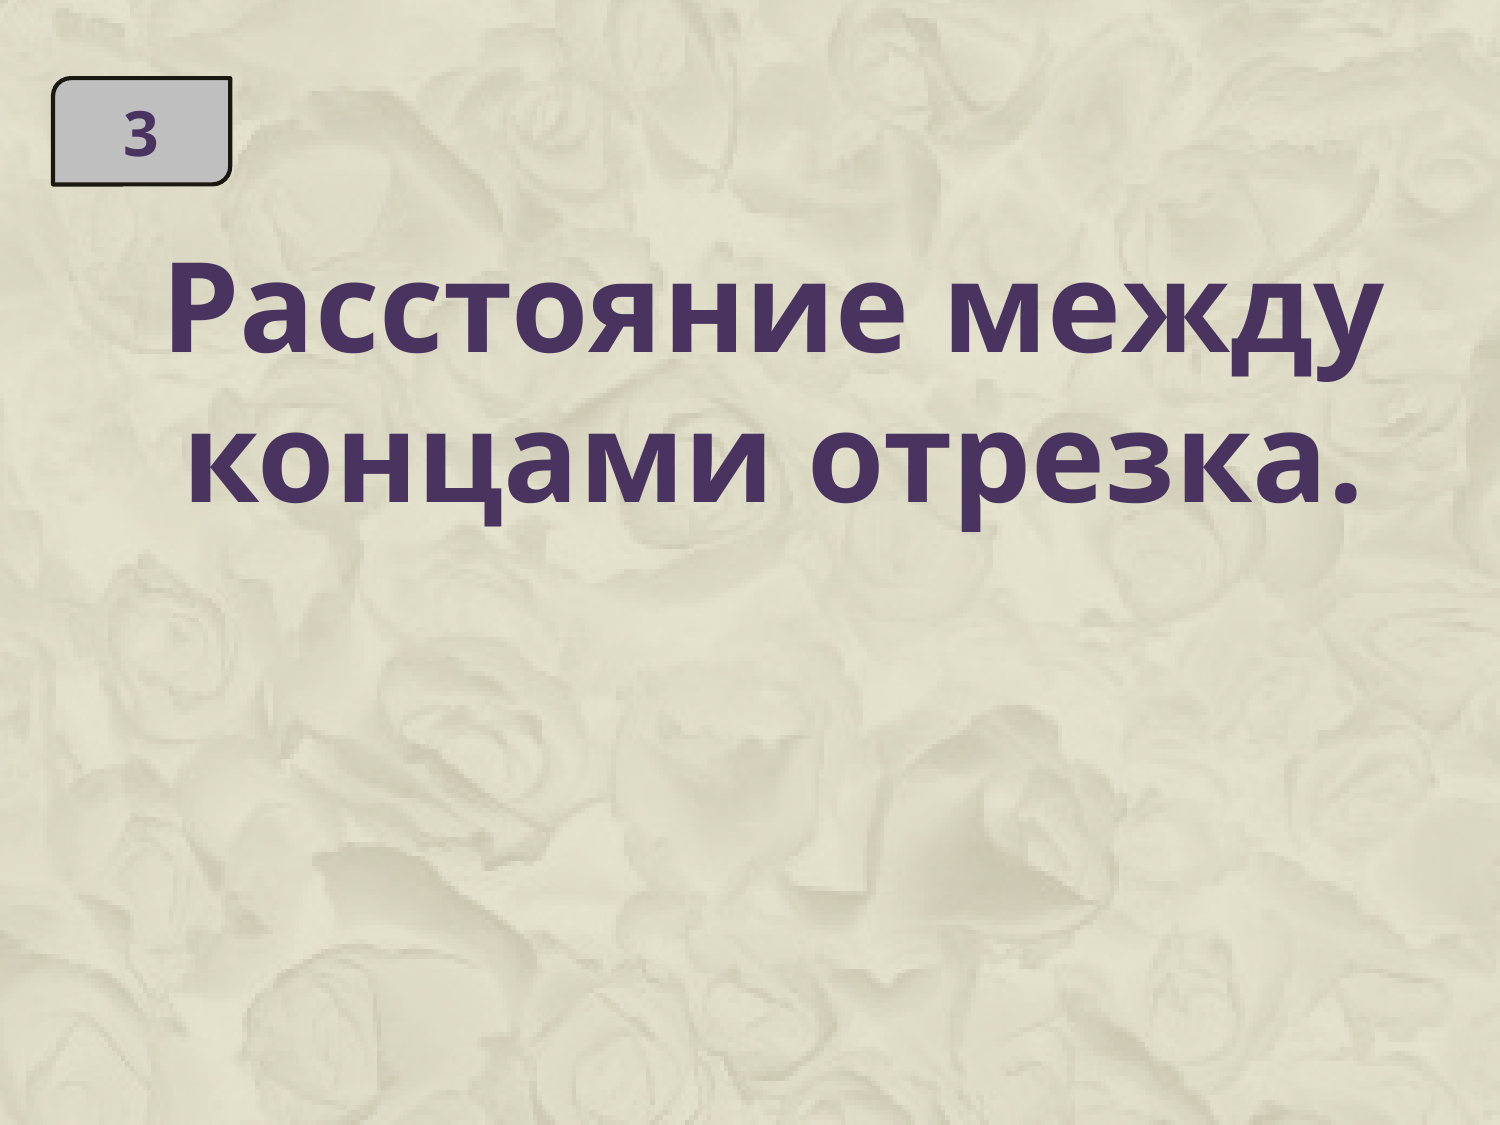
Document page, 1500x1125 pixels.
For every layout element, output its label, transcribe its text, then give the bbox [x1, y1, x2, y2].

text_box Расстояние между концами отрезка. [112, 219, 1435, 535]
text_box 3 [50, 76, 233, 187]
